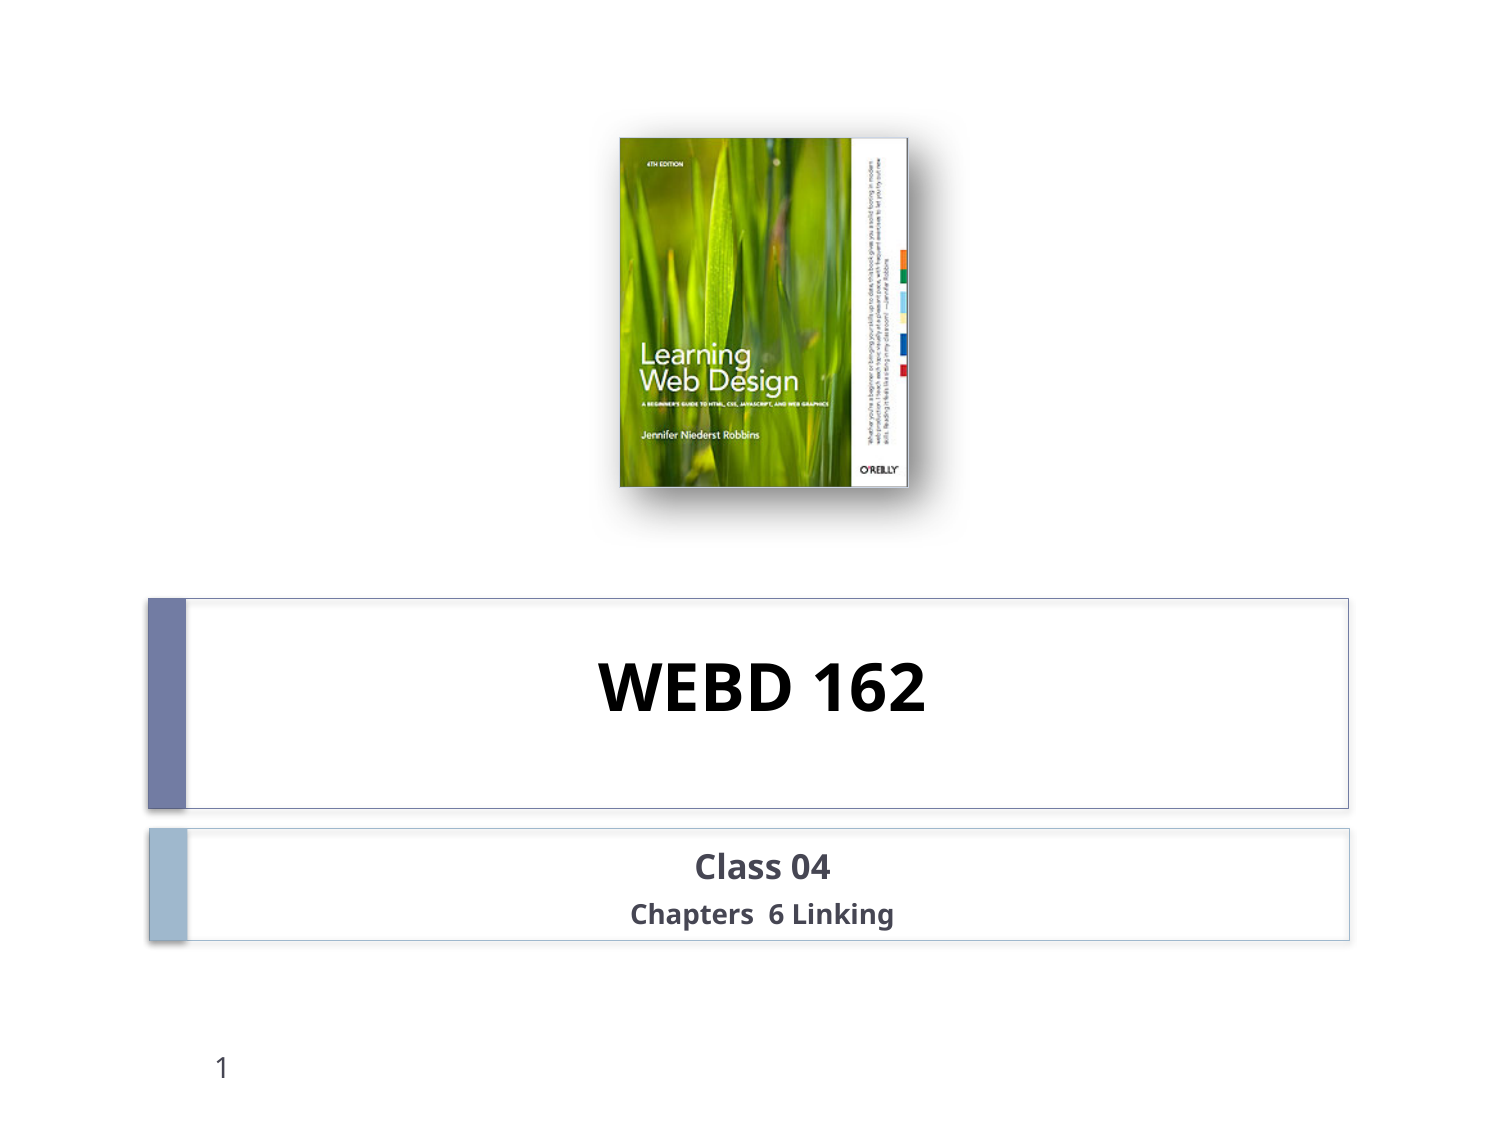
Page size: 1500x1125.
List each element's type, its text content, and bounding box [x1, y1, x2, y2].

title WEBD 162 [200, 637, 1325, 800]
picture [618, 137, 908, 488]
subtitle Class 04 Chapters 6 Linking [200, 837, 1325, 938]
slide_number 1 [199, 1042, 400, 1103]
